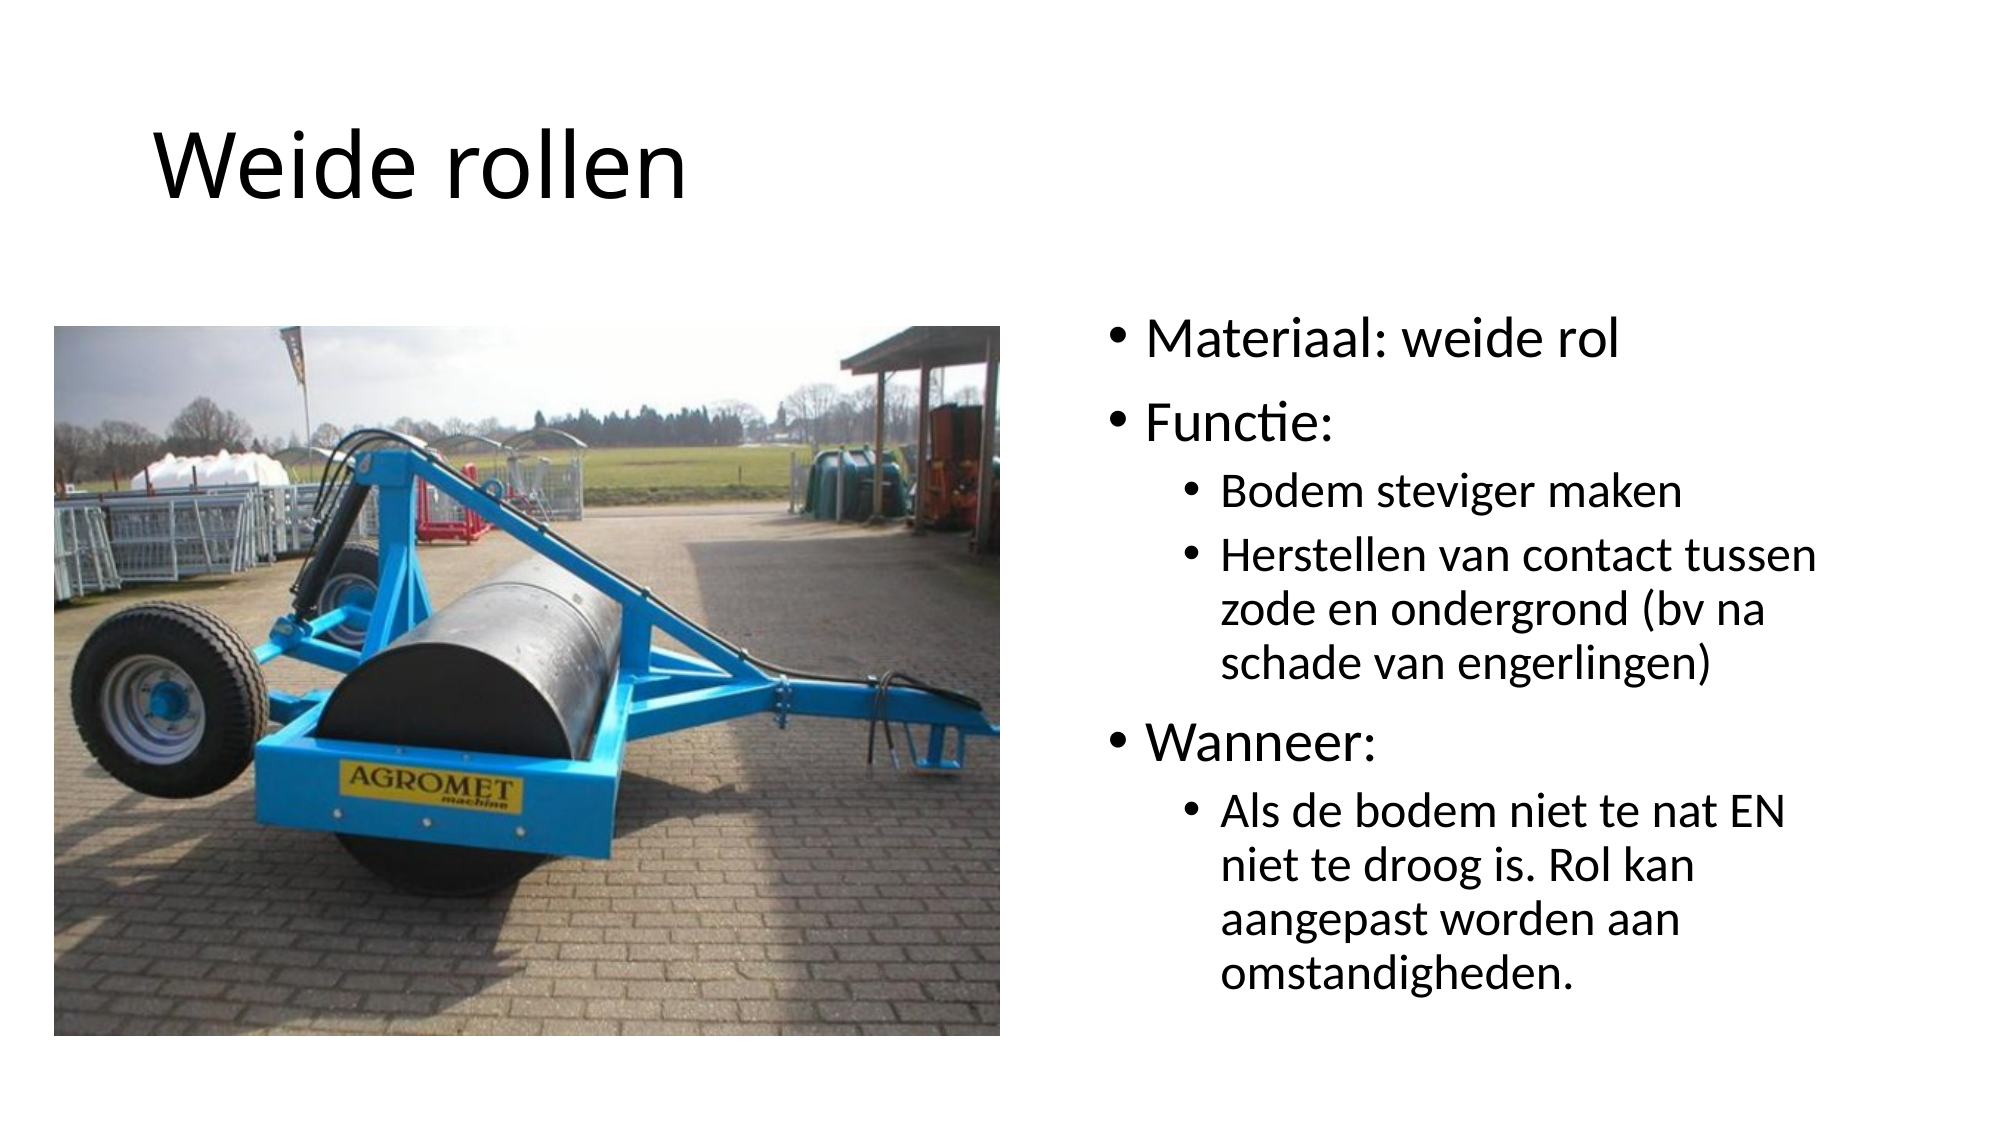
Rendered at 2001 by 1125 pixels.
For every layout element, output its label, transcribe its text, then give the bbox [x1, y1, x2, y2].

title Weide rollen [137, 59, 1863, 278]
list Materiaal: weide rol Functie: Bodem steviger maken Herstellen van contact tussen zode en ondergrond (bv na schade van engerlingen) Wanneer: Als de bodem niet te nat EN niet te droog is. Rol kan aangepast worden aan omstandigheden. [1092, 299, 1863, 1014]
picture [54, 326, 1000, 1036]
